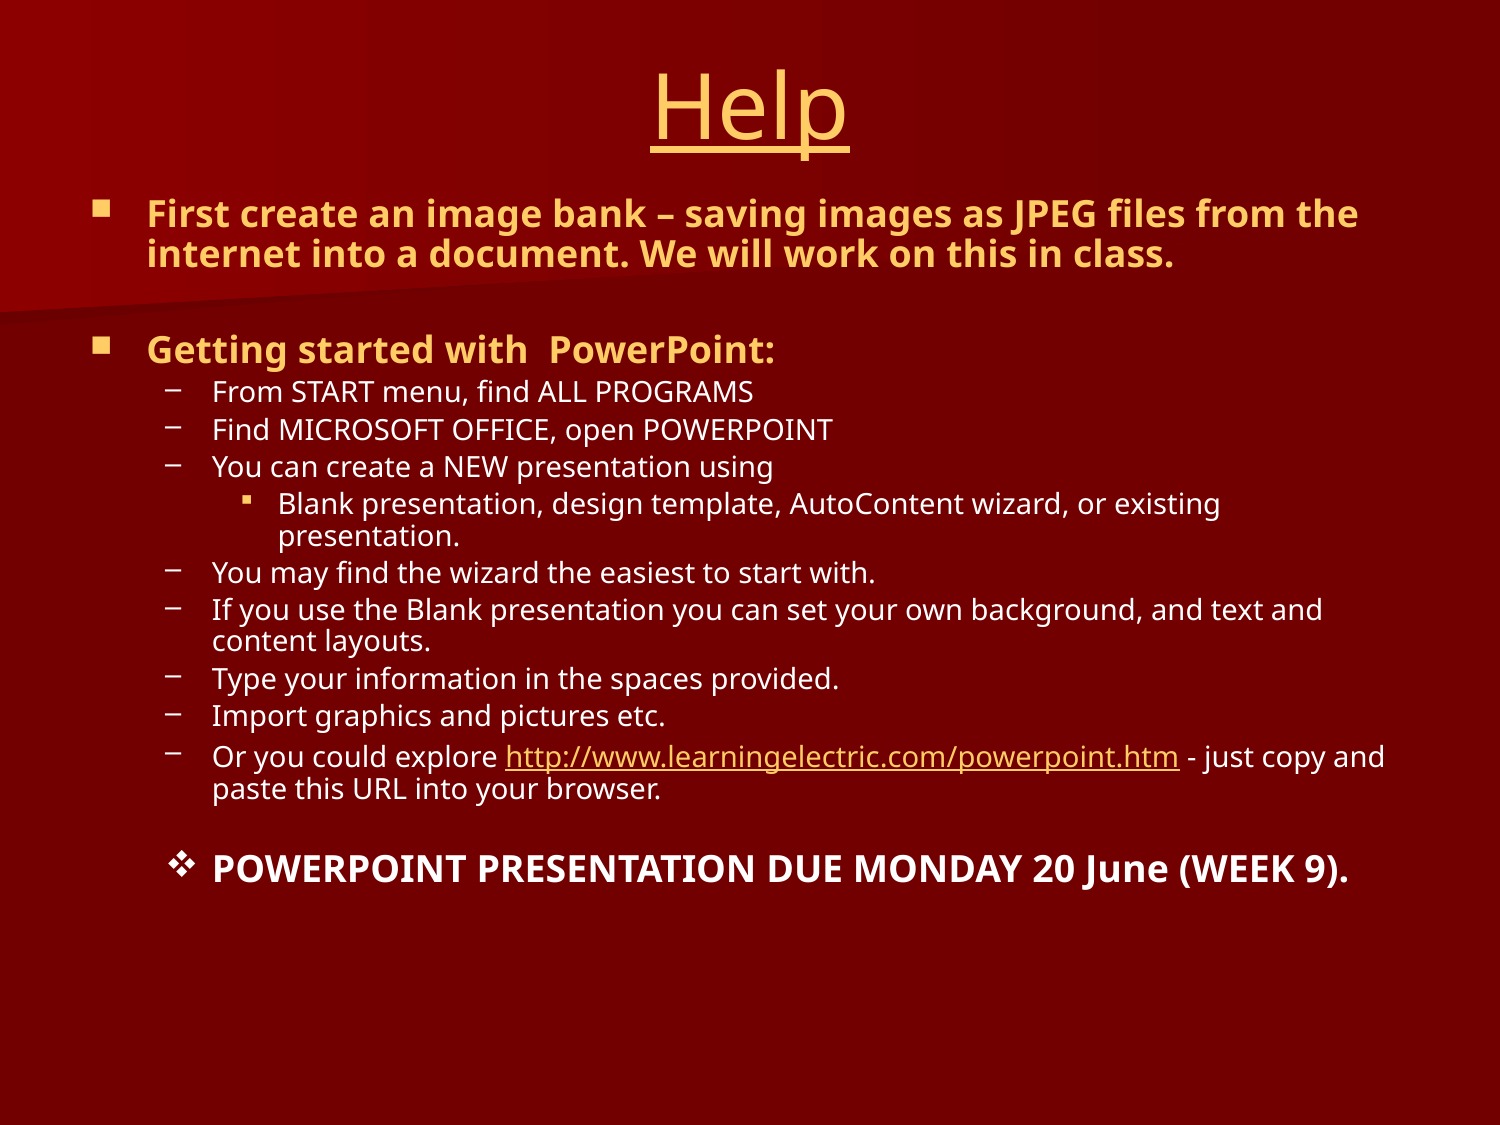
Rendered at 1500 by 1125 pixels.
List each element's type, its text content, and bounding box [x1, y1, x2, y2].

list First create an image bank – saving images as JPEG files from the internet into a document. We will work on this in class. Getting started with PowerPoint: From START menu, find ALL PROGRAMS Find MICROSOFT OFFICE, open POWERPOINT You can create a NEW presentation using Blank presentation, design template, AutoContent wizard, or existing presentation. You may find the wizard the easiest to start with. If you use the Blank presentation you can set your own background, and text and content layouts. Type your information in the spaces provided. Import graphics and pictures etc. Or you could explore http://www.learningelectric.com/powerpoint.htm - just copy and paste this URL into your browser. POWERPOINT PRESENTATION DUE MONDAY 20 June (WEEK 9). [74, 187, 1426, 1006]
title Help [74, 44, 1426, 176]
